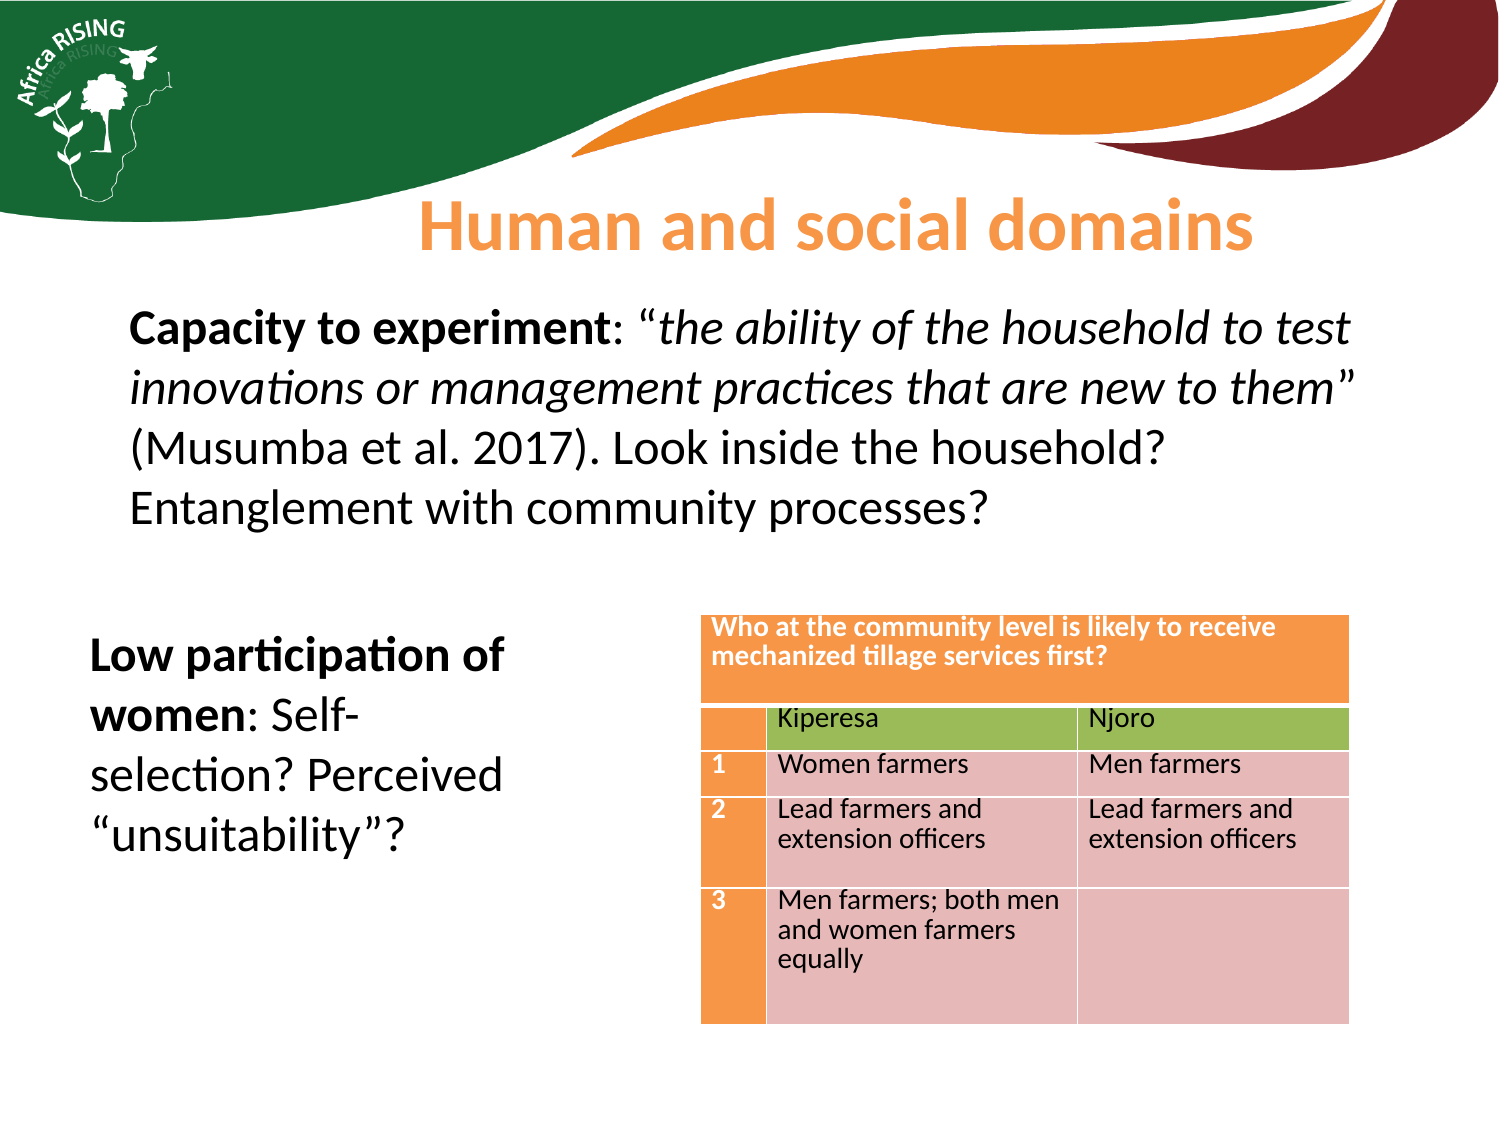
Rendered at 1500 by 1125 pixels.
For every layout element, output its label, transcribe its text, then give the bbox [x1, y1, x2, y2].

table_cell Kiperesa [767, 708, 1077, 750]
table_cell 1 [701, 752, 766, 796]
table_cell Men farmers; both men and women farmers equally [767, 889, 1077, 1024]
table_cell [701, 708, 766, 750]
table_cell Women farmers [767, 752, 1077, 796]
title Human and social domains [111, 127, 1500, 234]
table_cell Njoro [1078, 708, 1349, 750]
table_cell Lead farmers and extension officers [767, 798, 1077, 887]
table_cell Men farmers [1078, 752, 1349, 796]
table_cell 3 [701, 889, 766, 1024]
table_cell 2 [701, 798, 766, 887]
picture [0, 0, 1499, 222]
table_cell Lead farmers and extension officers [1078, 798, 1349, 887]
text_box Low participation of women: Self-selection? Perceived “unsuitability”? [74, 614, 521, 870]
table_header Who at the community level is likely to receive mechanized tillage services first? [701, 615, 1349, 703]
table_cell [1078, 889, 1349, 1024]
text_box Capacity to experiment: “the ability of the household to test innovations or management practices that are new to them” (Musumba et al. 2017). Look inside the household? Entanglement with community processes? [114, 287, 1463, 543]
